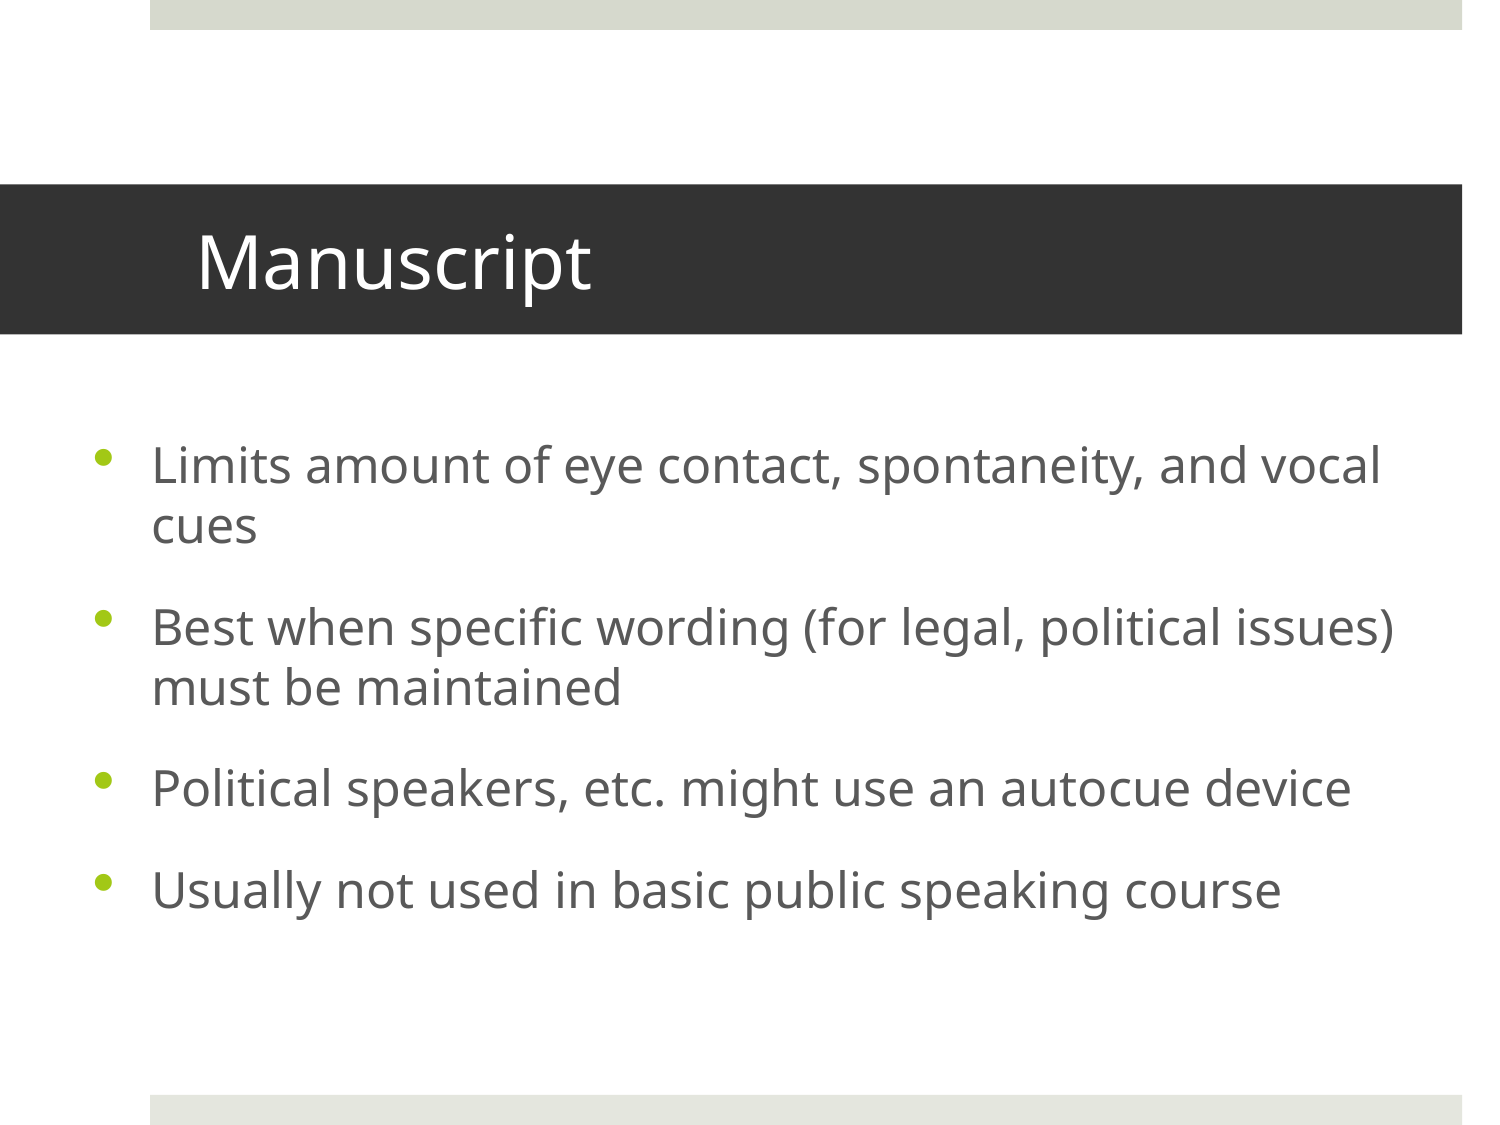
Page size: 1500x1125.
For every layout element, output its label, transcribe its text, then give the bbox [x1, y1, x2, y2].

list Limits amount of eye contact, spontaneity, and vocal cues Best when specific wording (for legal, political issues) must be maintained Political speakers, etc. might use an autocue device Usually not used in basic public speaking course [79, 425, 1463, 1028]
title Manuscript [0, 184, 1463, 335]
